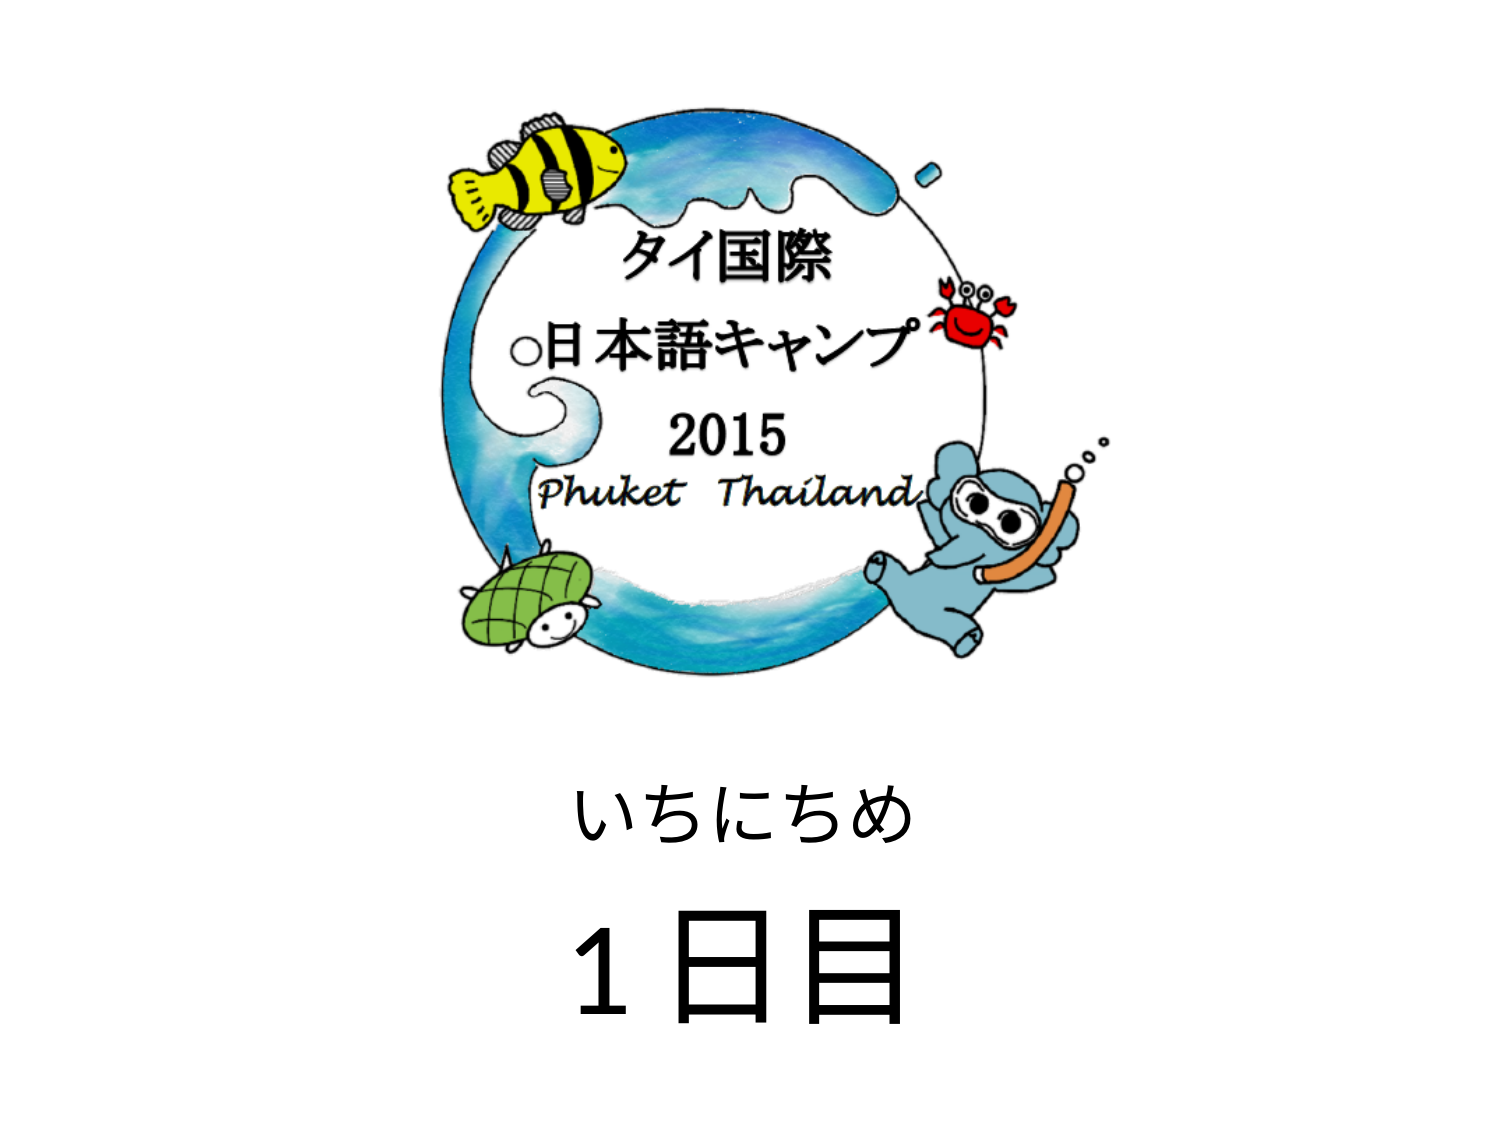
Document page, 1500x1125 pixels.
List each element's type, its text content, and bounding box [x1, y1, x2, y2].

picture [407, 101, 1126, 707]
subtitle いちにちめ 1日目 [218, 763, 1269, 1051]
